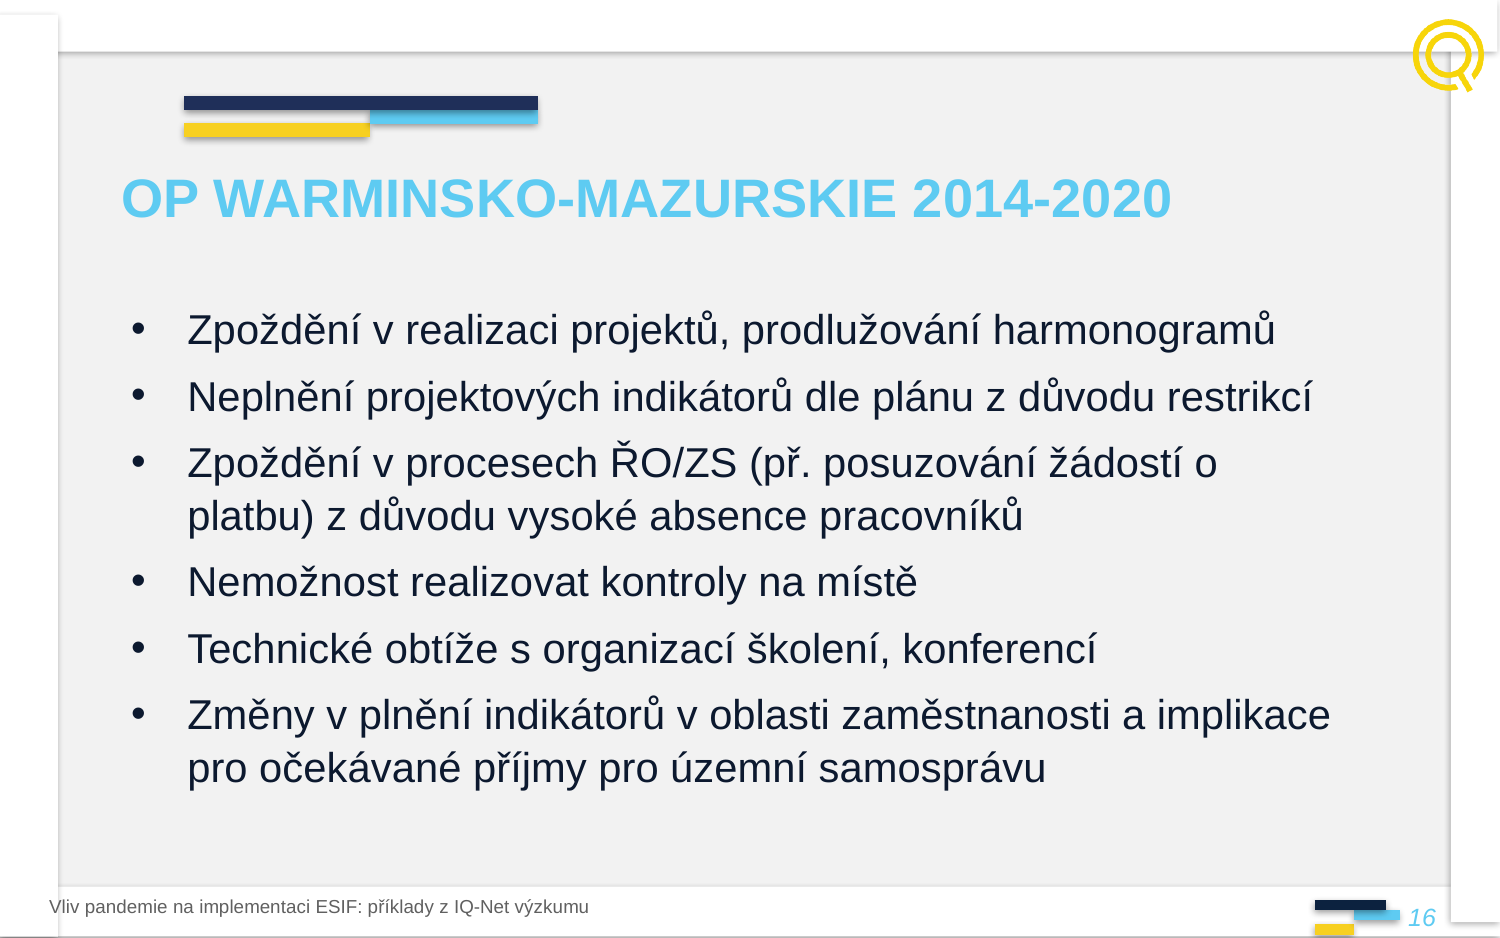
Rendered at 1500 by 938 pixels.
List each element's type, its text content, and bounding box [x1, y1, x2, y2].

list Zpoždění v realizaci projektů, prodlužování harmonogramů Neplnění projektových indikátorů dle plánu z důvodu restrikcí Zpoždění v procesech ŘO/ZS (př. posuzování žádostí o platbu) z důvodu vysoké absence pracovníků Nemožnost realizovat kontroly na místě Technické obtíže s organizací školení, konferencí Změny v plnění indikátorů v oblasti zaměstnanosti a implikace pro očekávané příjmy pro územní samosprávu [116, 293, 1354, 841]
list Vliv pandemie na implementaci ESIF: příklady z IQ-Net výzkumu [34, 887, 743, 938]
slide_number 16 [1353, 893, 1451, 938]
list OP Warminsko-Mazurskie 2014-2020 [106, 156, 1326, 242]
picture [1412, 19, 1490, 96]
